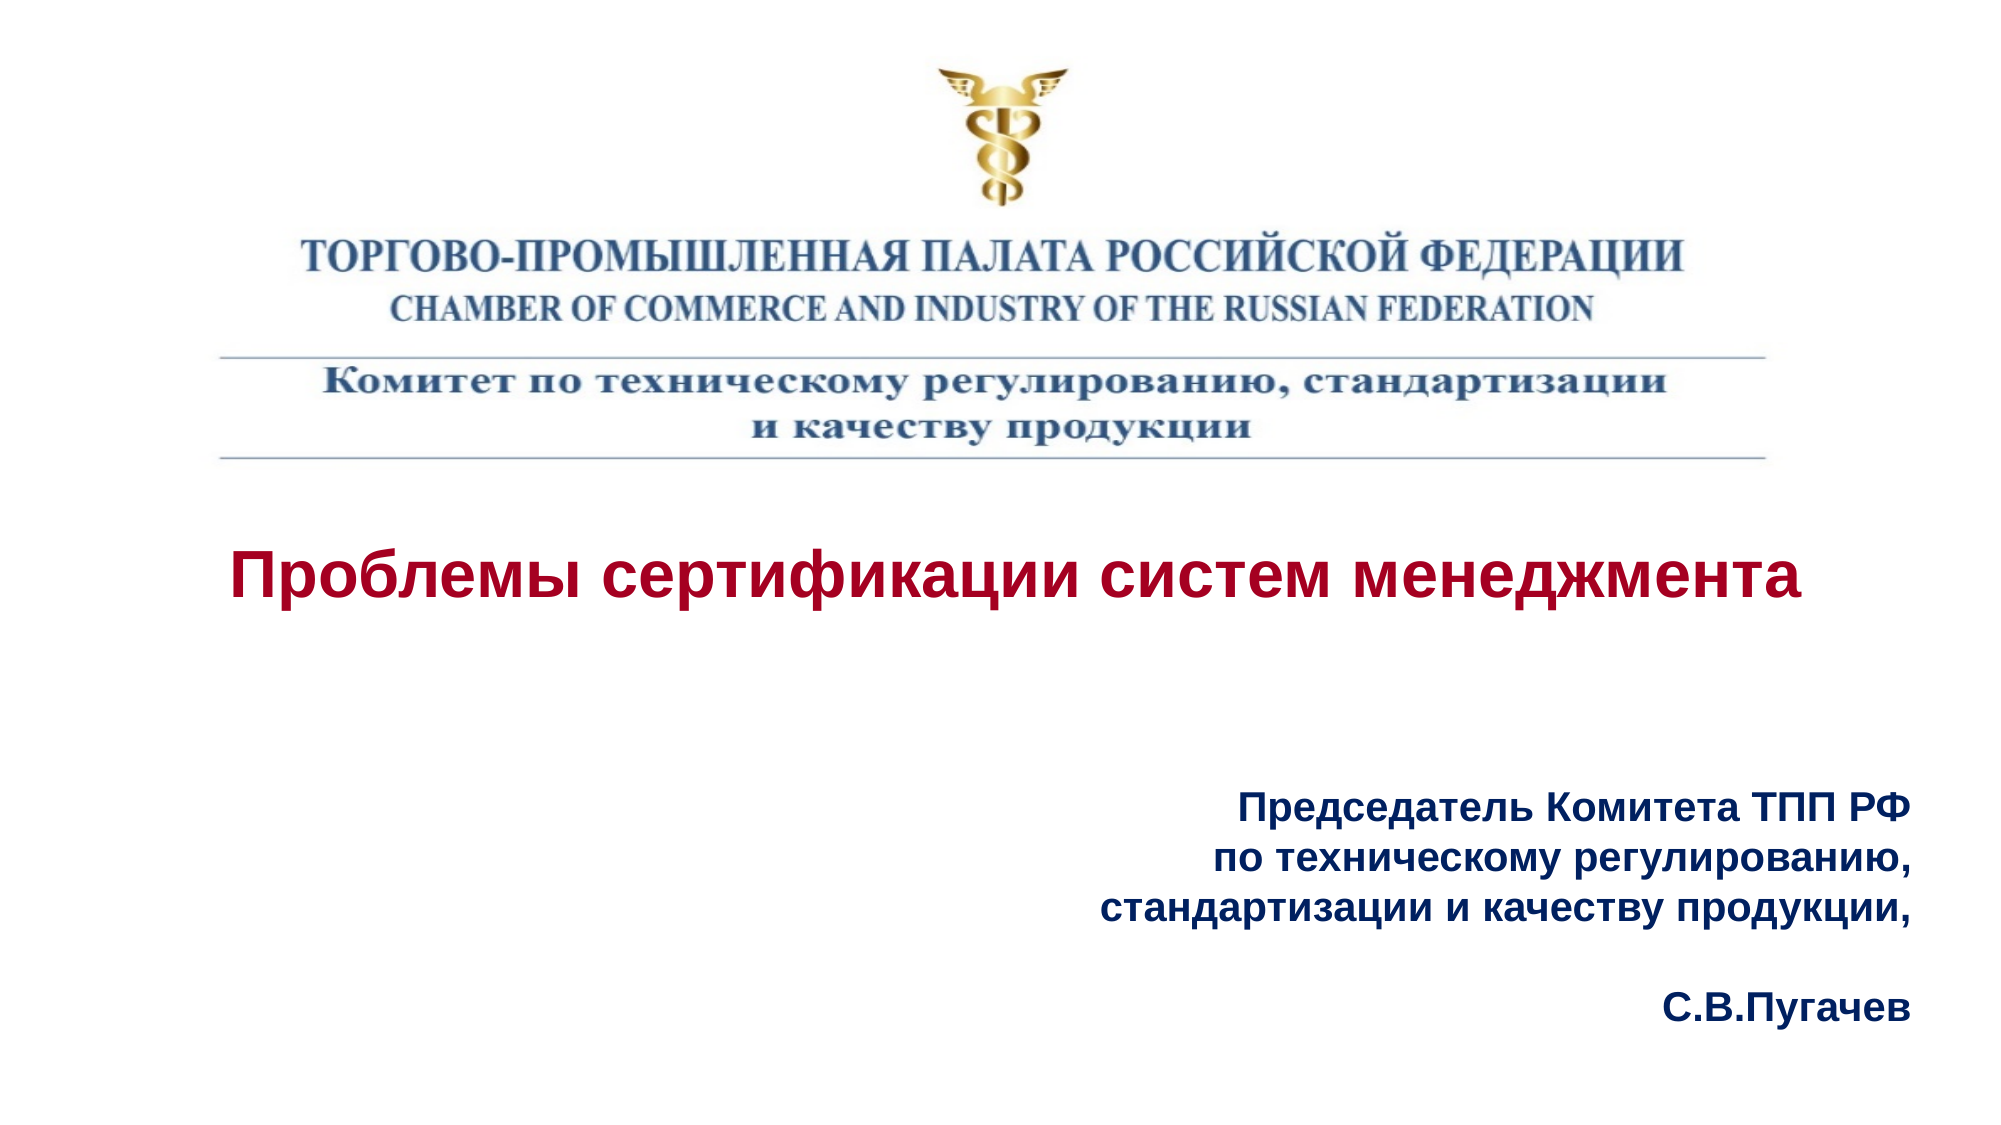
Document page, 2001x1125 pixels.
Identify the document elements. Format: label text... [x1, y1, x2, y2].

picture [118, 0, 1880, 470]
text_box Проблемы сертификации систем менеджмента [159, 470, 1873, 694]
text_box Председатель Комитета ТПП РФ по техническому регулированию, стандартизации и качеству продукции, С.В.Пугачев [105, 772, 1927, 1111]
